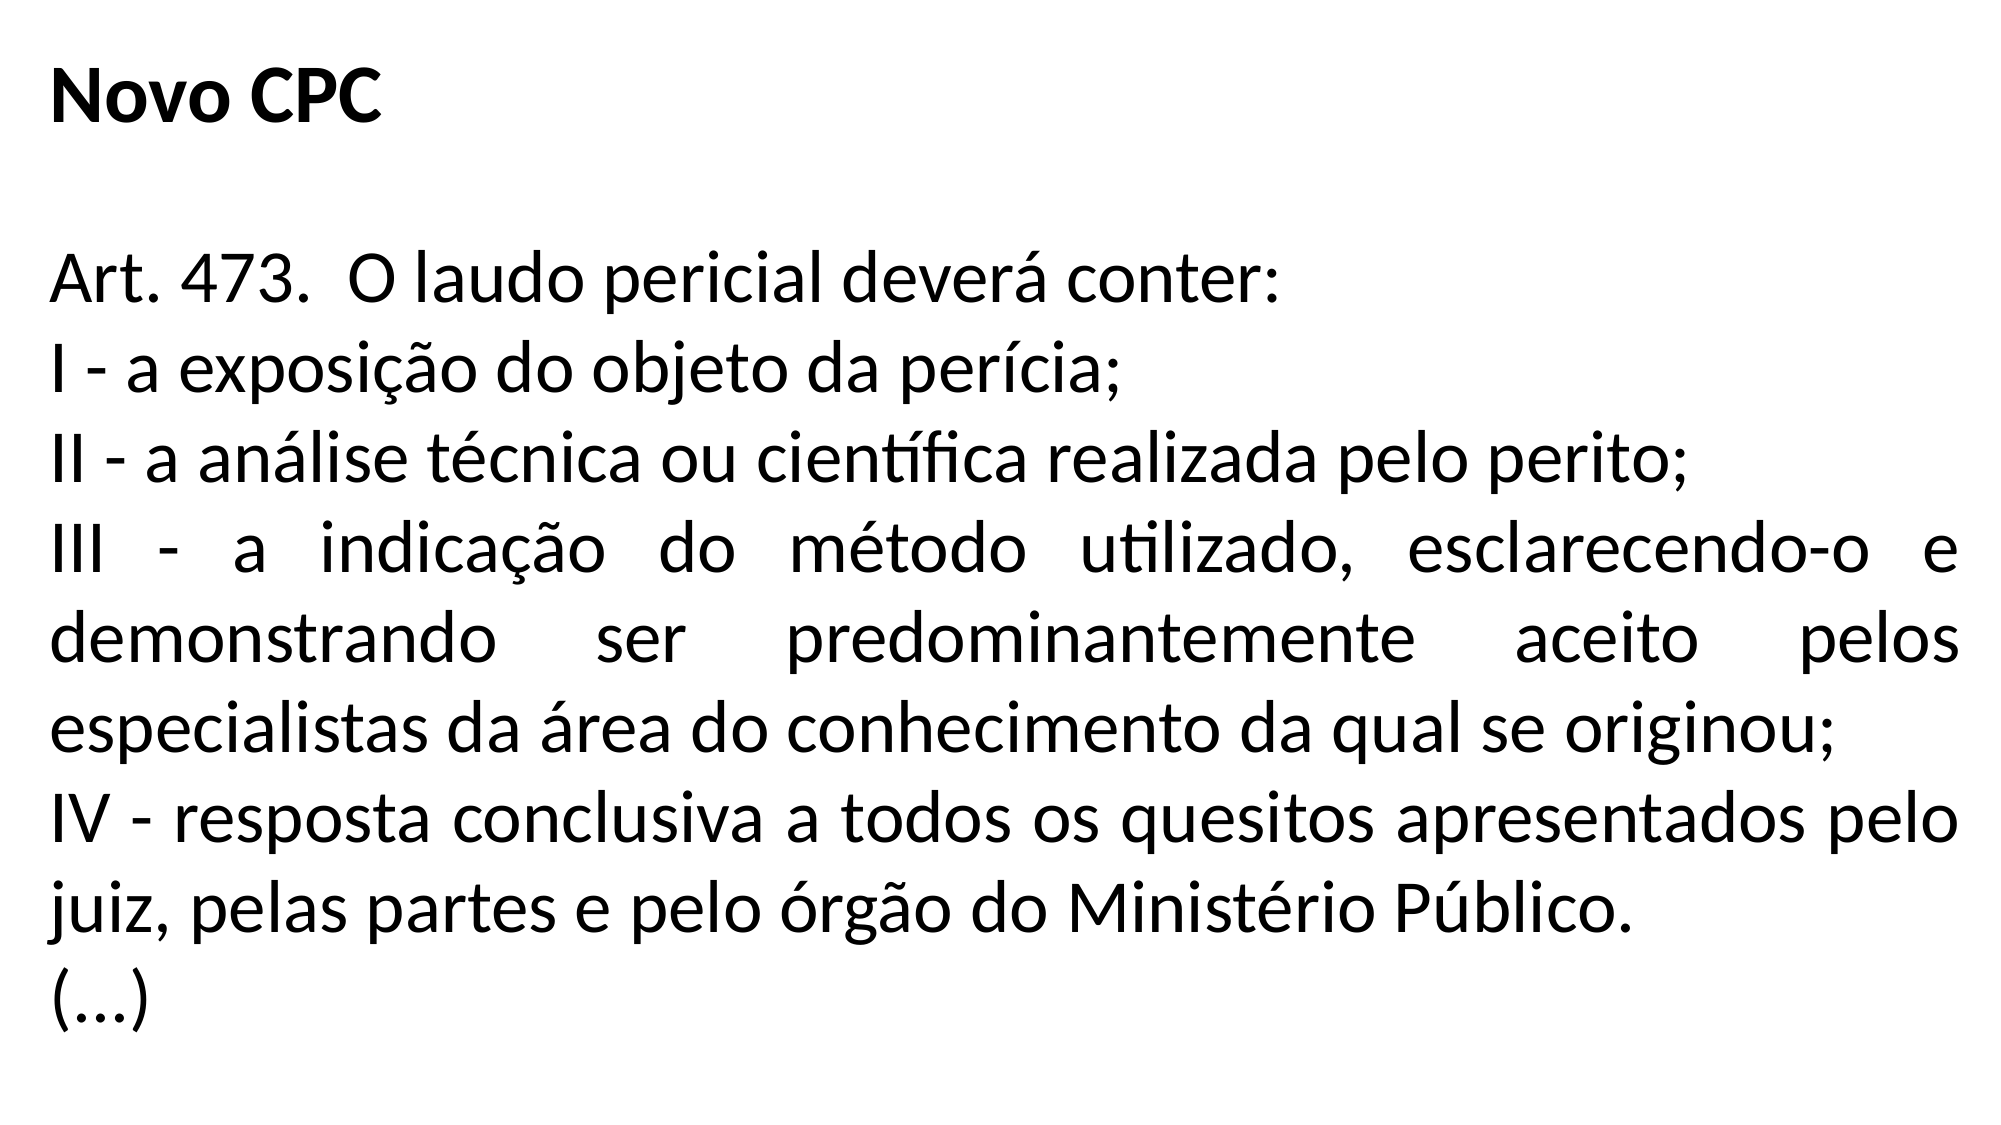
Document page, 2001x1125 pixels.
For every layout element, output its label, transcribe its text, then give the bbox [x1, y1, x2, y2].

text_box Novo CPC Art. 473. O laudo pericial deverá conter: I - a exposição do objeto da perícia; II - a análise técnica ou científica realizada pelo perito; III - a indicação do método utilizado, esclarecendo-o e demonstrando ser predominantemente aceito pelos especialistas da área do conhecimento da qual se originou; IV - resposta conclusiva a todos os quesitos apresentados pelo juiz, pelas partes e pelo órgão do Ministério Público. (...) [34, 32, 1977, 1045]
